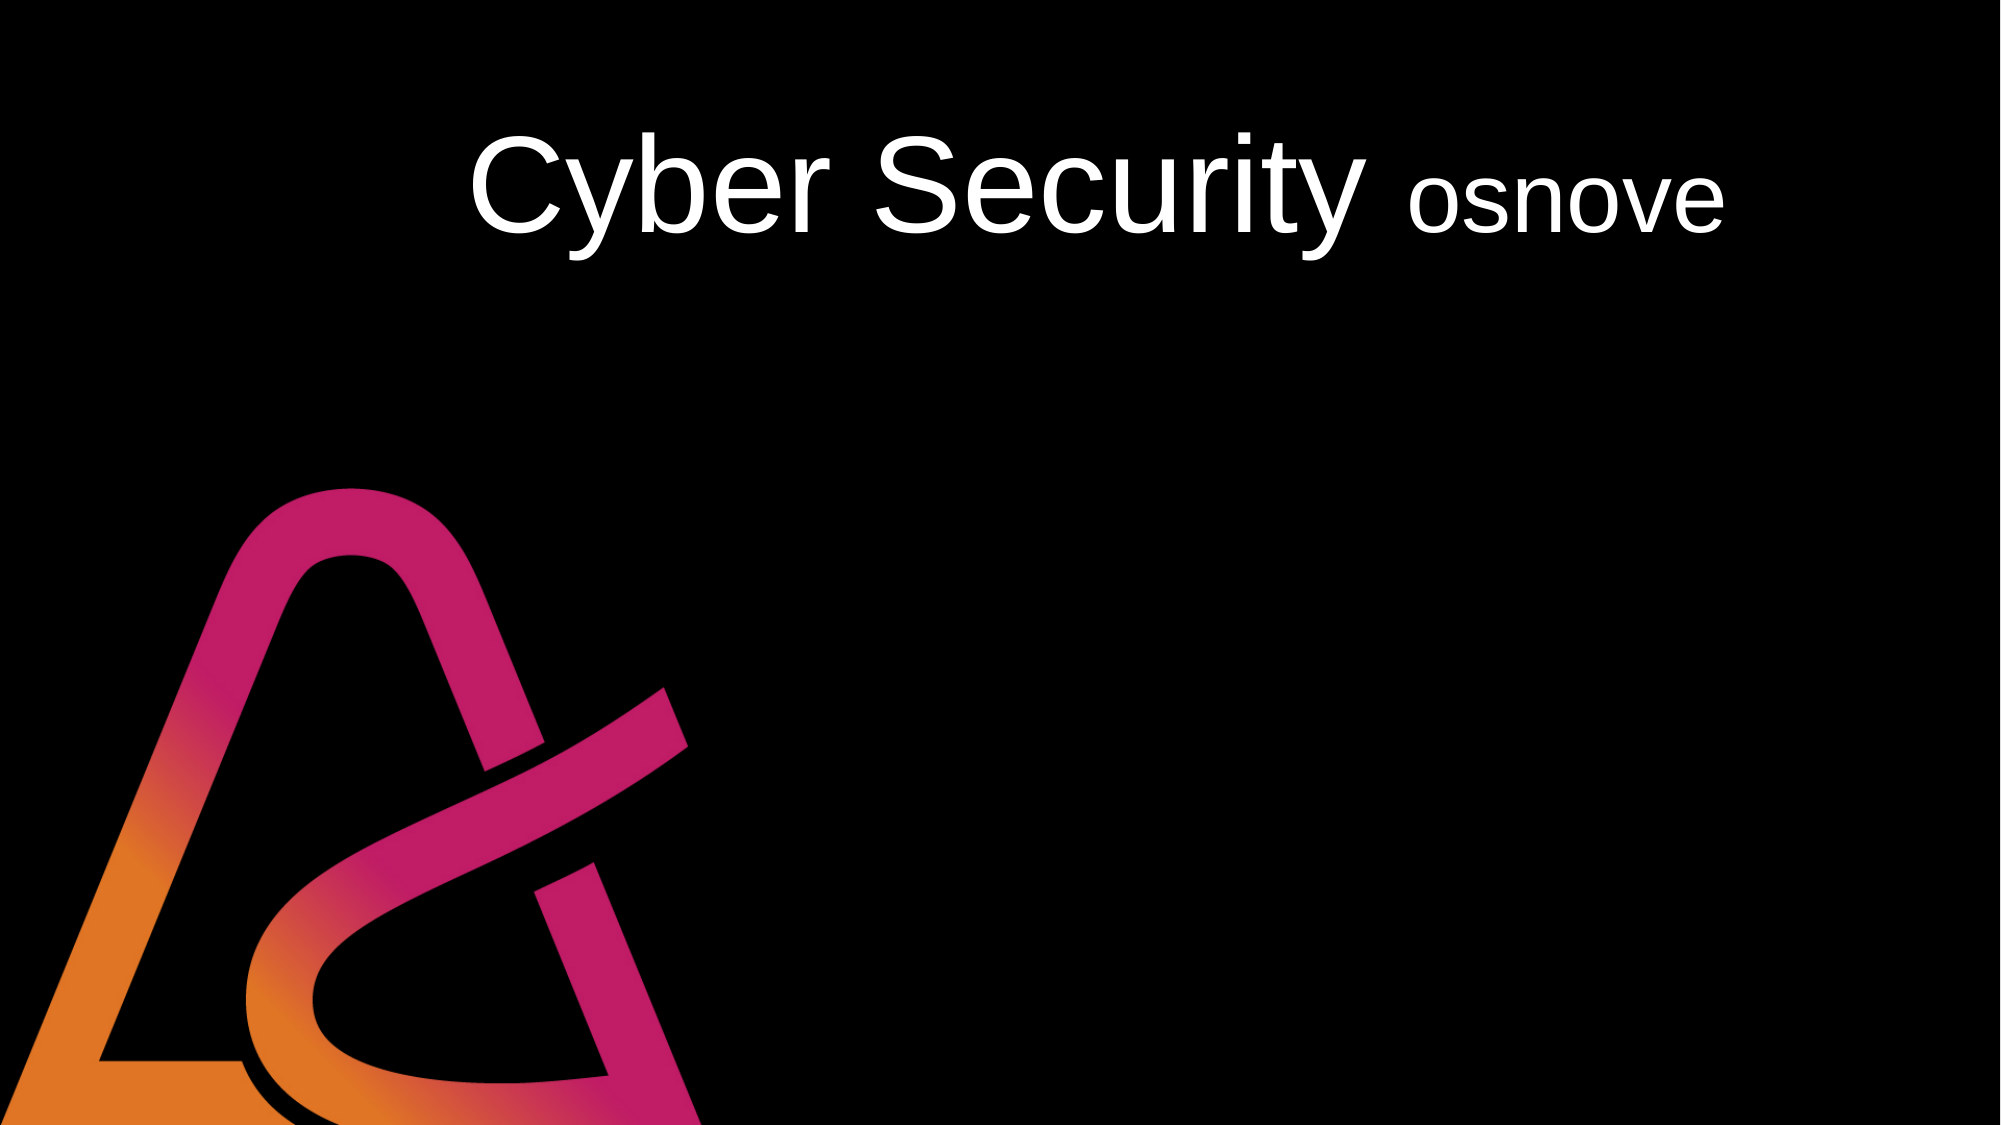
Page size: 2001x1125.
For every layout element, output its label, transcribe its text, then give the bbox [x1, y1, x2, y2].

text_box Cyber Security osnove [451, 87, 1975, 267]
picture [0, 0, 2001, 1125]
